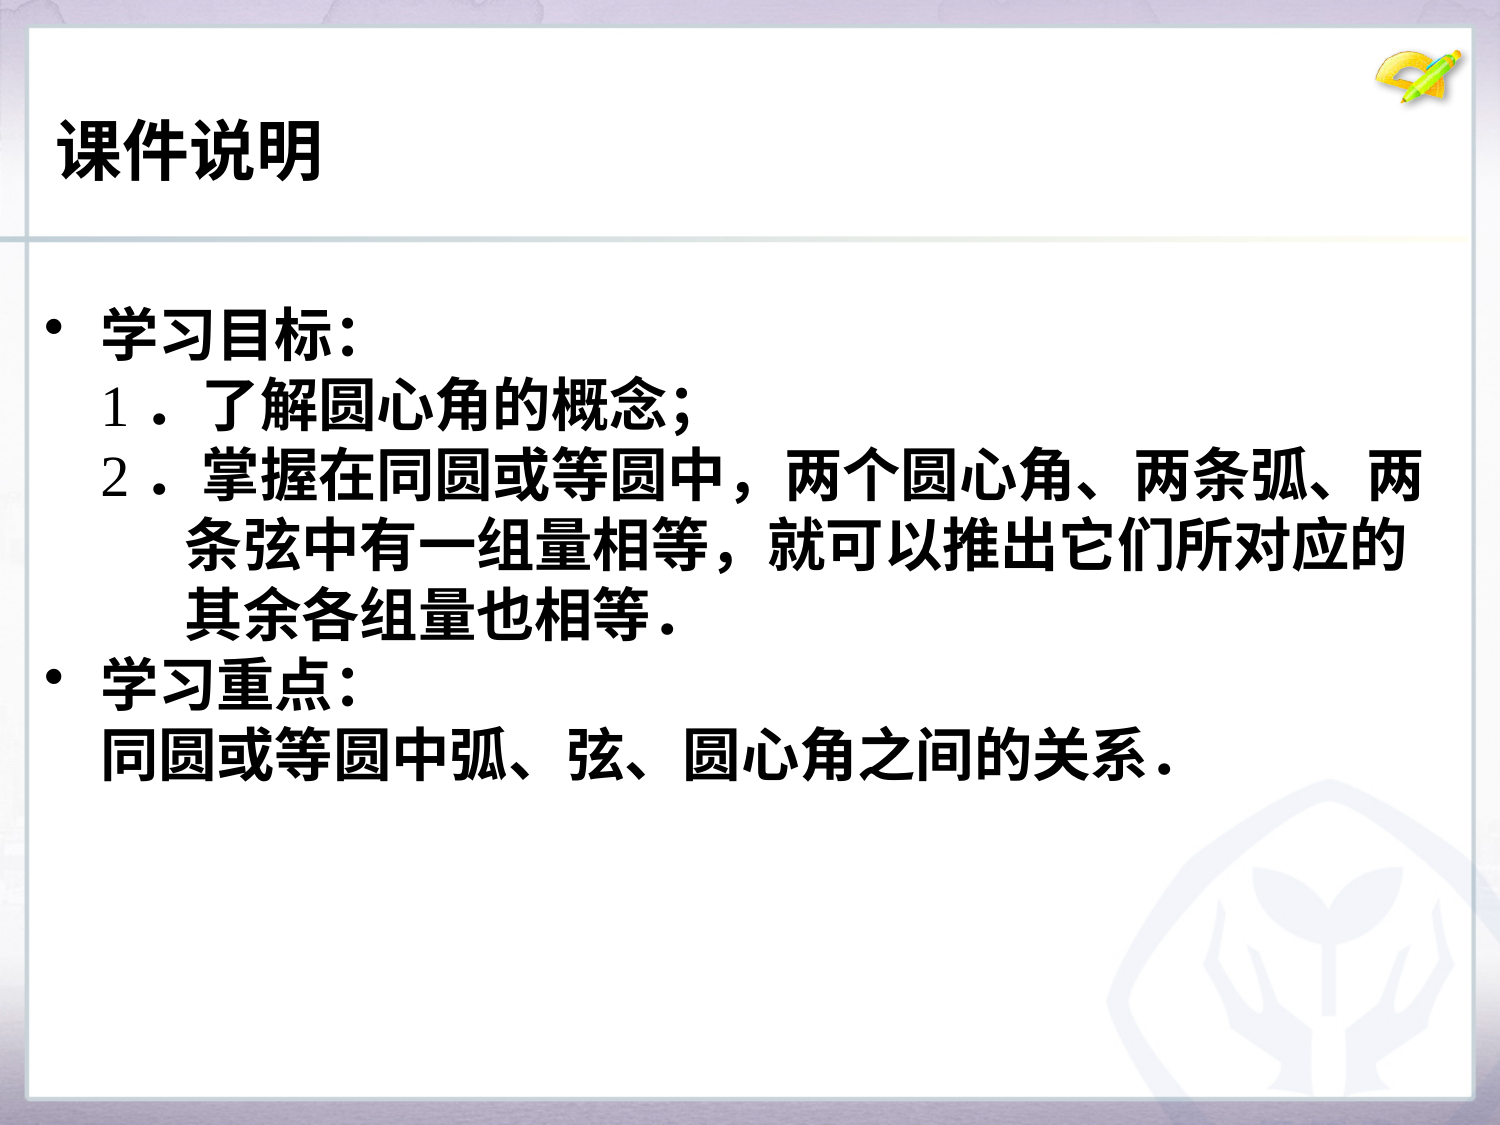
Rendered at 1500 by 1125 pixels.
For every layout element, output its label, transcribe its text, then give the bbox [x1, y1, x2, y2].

text_box 学习目标： 1．了解圆心角的概念； 2．掌握在同圆或等圆中，两个圆心角、两条弧、两 条弦中有一组量相等，就可以推出它们所对应的 其余各组量也相等． 学习重点： 同圆或等圆中弧、弦、圆心角之间的关系． [29, 290, 1500, 796]
text_box 课件说明 [41, 101, 538, 197]
picture [0, 0, 1500, 1125]
